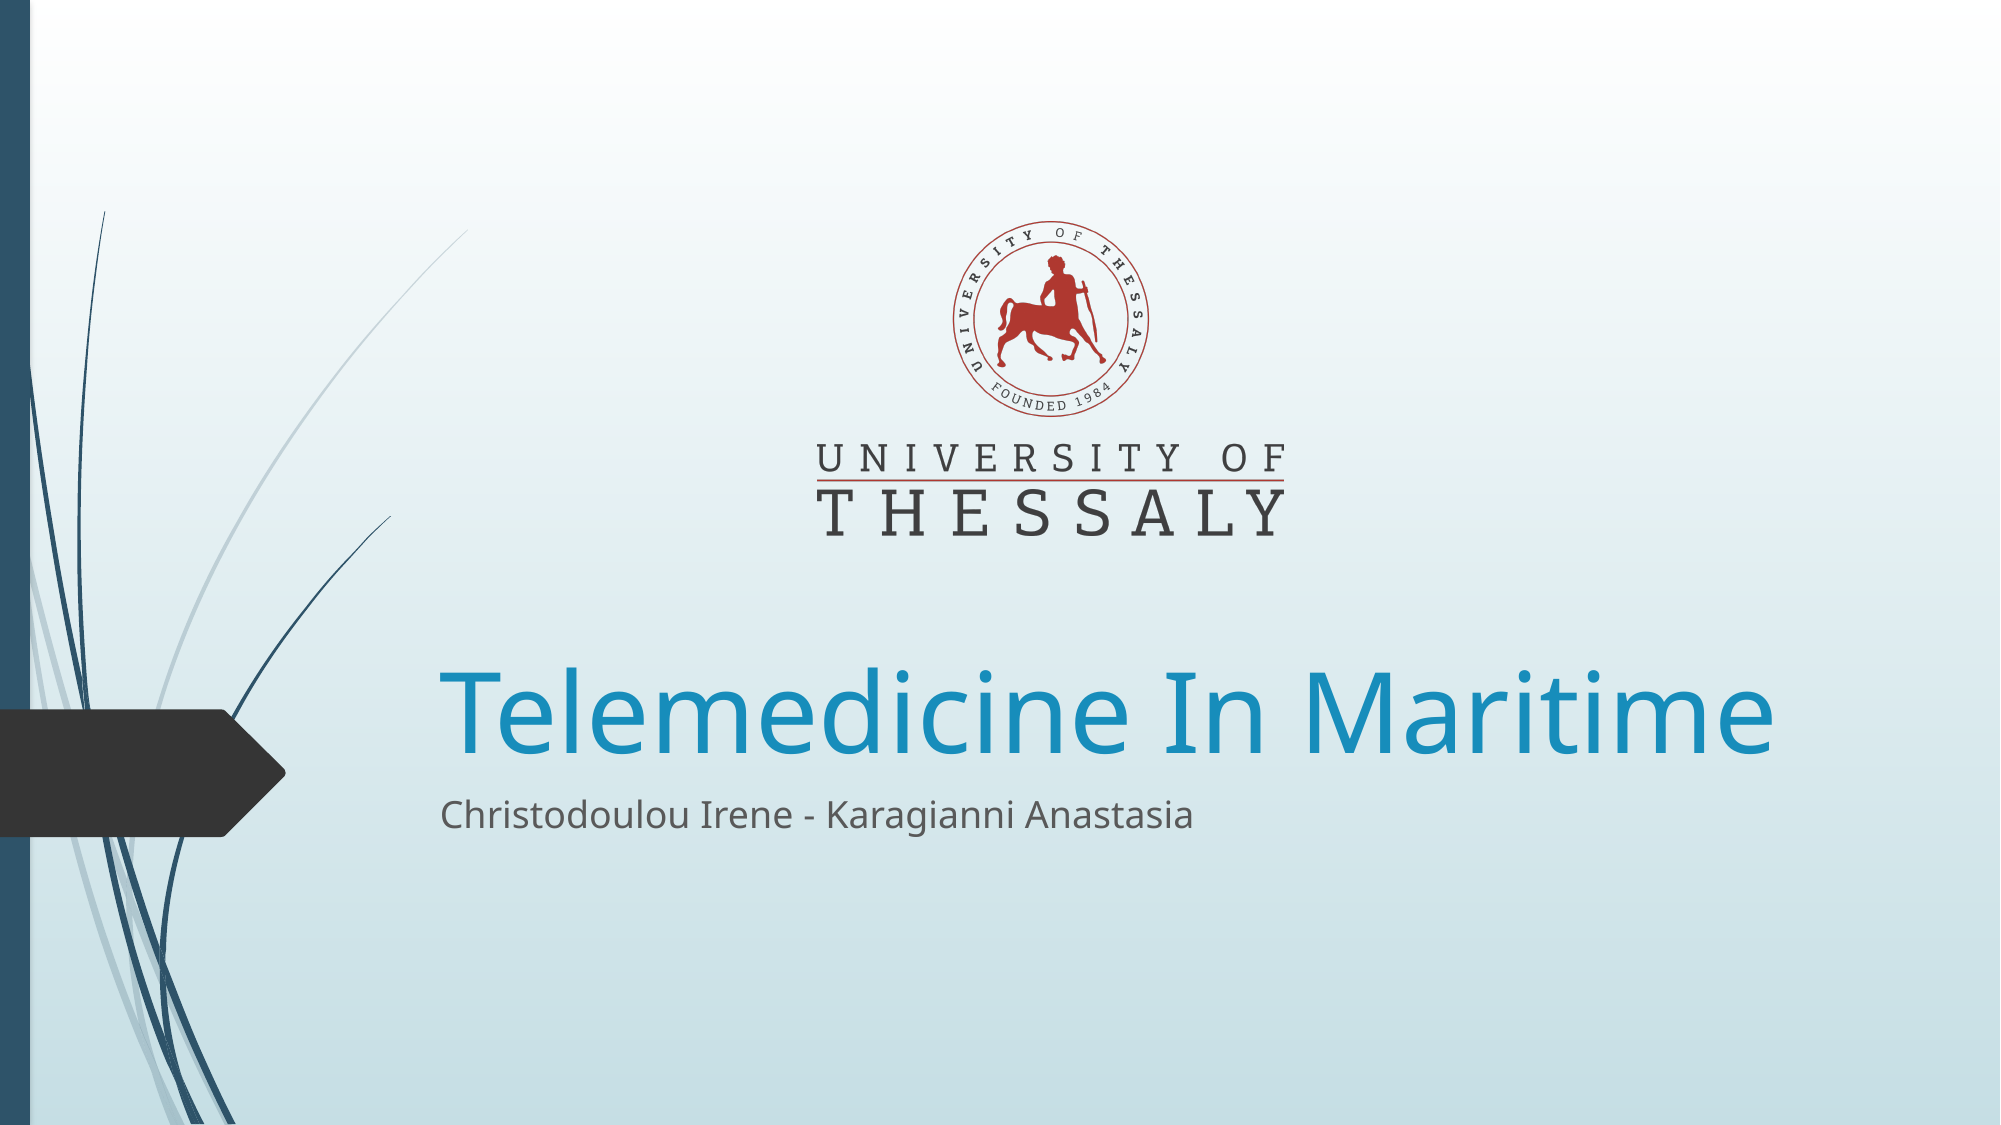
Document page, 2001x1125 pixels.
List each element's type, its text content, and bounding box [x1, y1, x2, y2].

subtitle Christodoulou Irene - Karagianni Anastasia [424, 783, 1888, 969]
title Telemedicine In Maritime [424, 412, 1888, 783]
picture [817, 221, 1284, 536]
